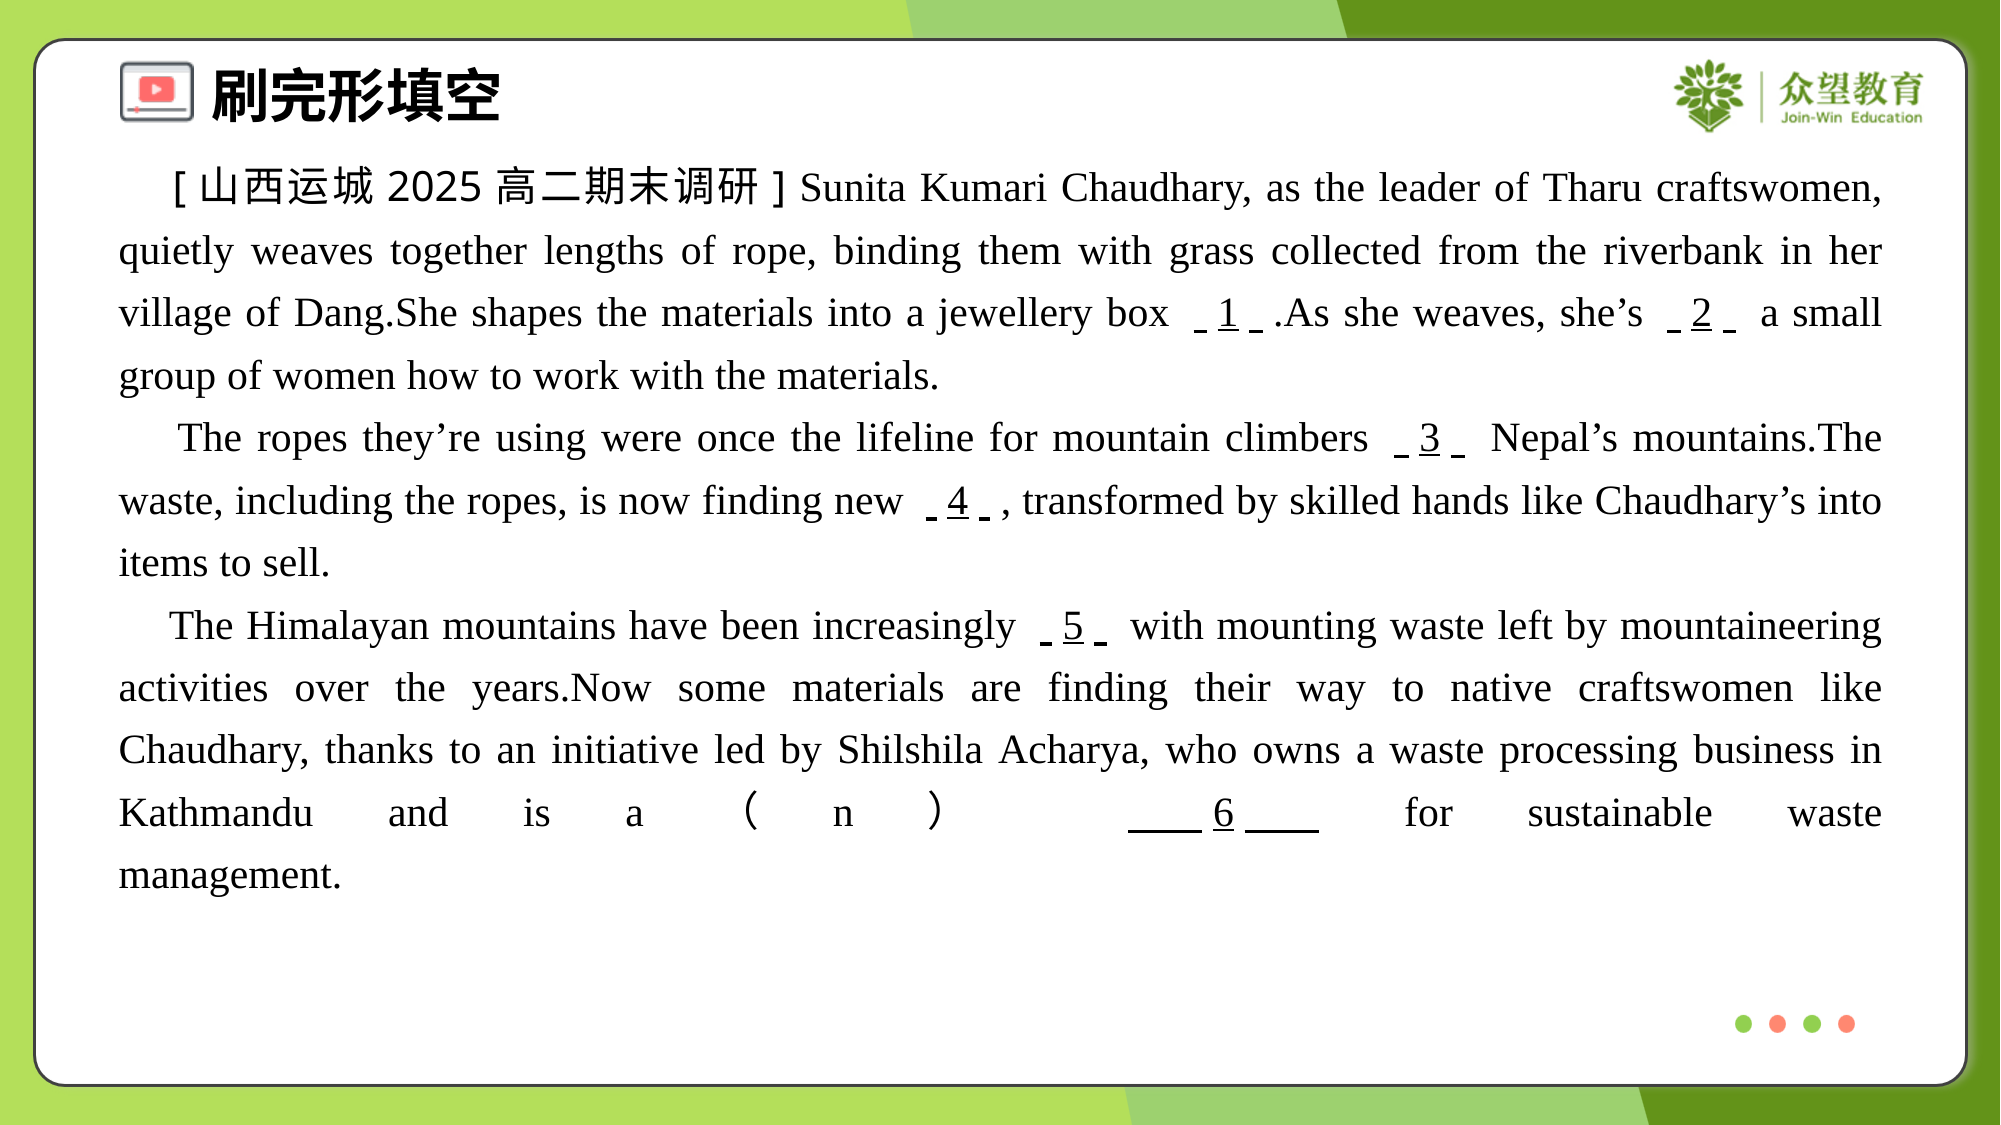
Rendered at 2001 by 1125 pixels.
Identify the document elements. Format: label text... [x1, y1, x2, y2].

text_box [山西运城2025高二期末调研] Sunita Kumari Chaudhary, as the leader of Tharu craftswomen, quietly weaves together lengths of rope, binding them with grass collected from the riverbank in her village of Dang.She shapes the materials into a jewellery box . .1. ..As she weaves, she’s . .2. . a small group of women how to work with the materials. The ropes they’re using were once the lifeline for mountain climbers . .3. . Nepal’s mountains.The waste, including the ropes, is now finding new . .4. ., transformed by skilled hands like Chaudhary’s into items to sell. The Himalayan mountains have been increasingly . .5. . with mounting waste left by mountaineering activities over the years.Now some materials are finding their way to native craftswomen like Chaudhary, thanks to an initiative led by Shilshila Acharya, who owns a waste processing business in Kathmandu and is a（n） . .6. . for sustainable waste management.#3 [118, 147, 1883, 829]
picture [0, 0, 2000, 1125]
